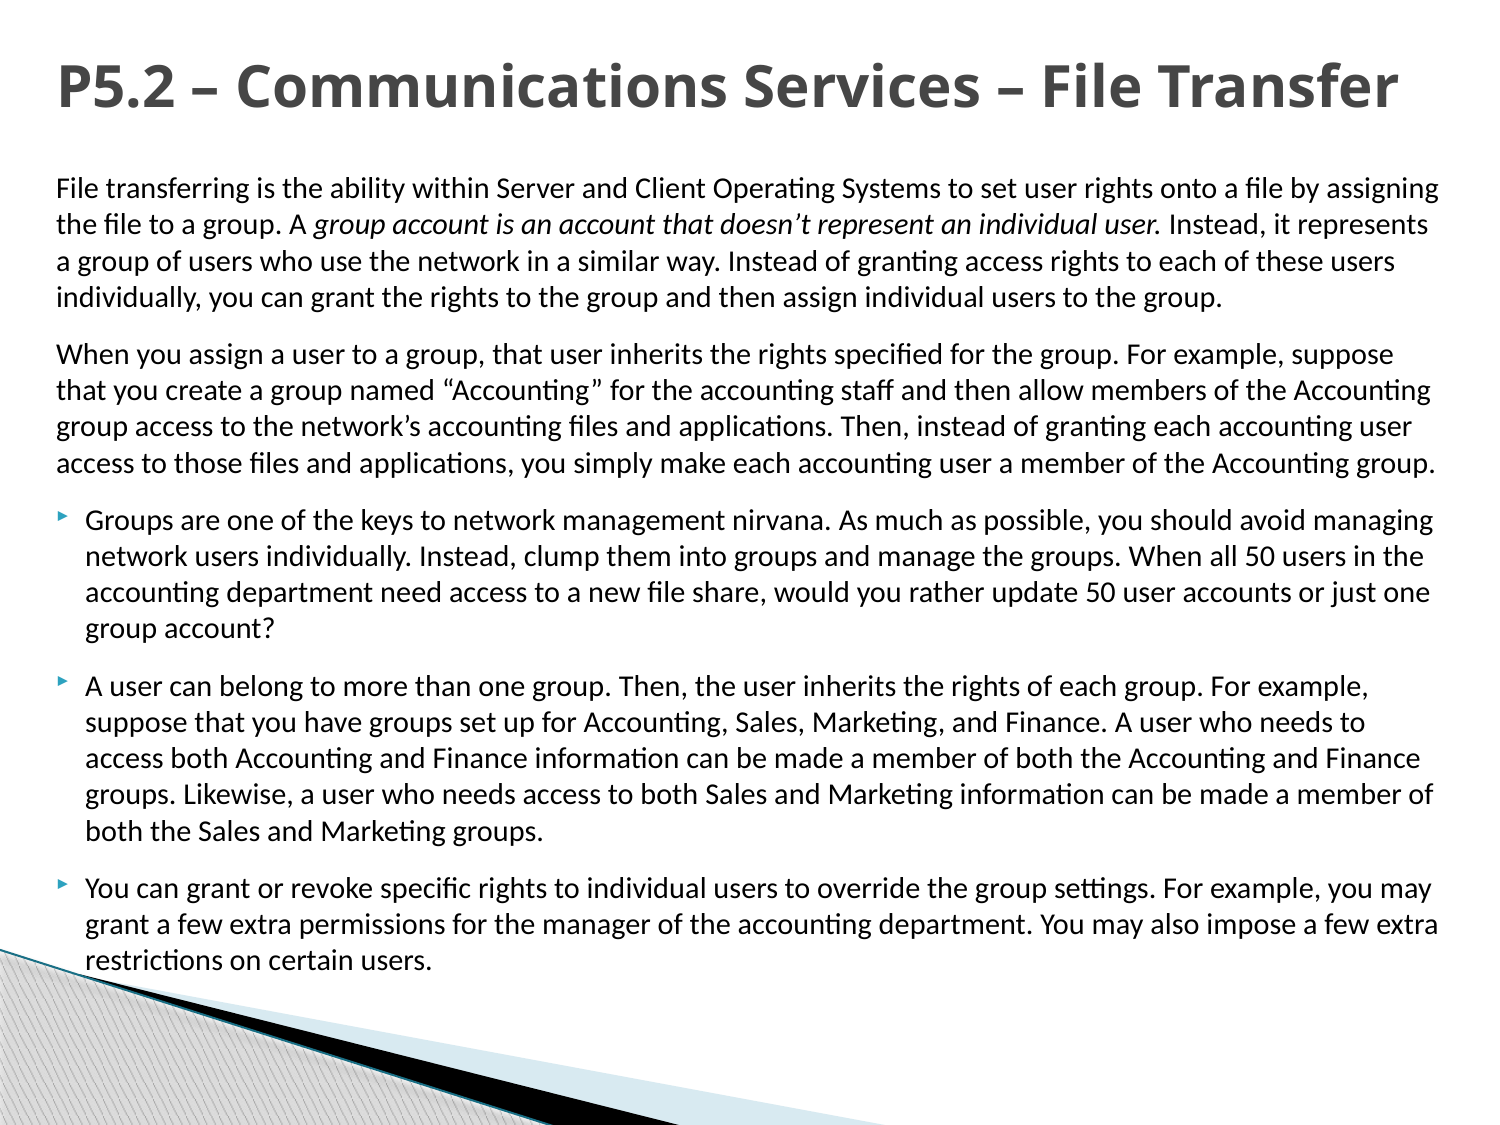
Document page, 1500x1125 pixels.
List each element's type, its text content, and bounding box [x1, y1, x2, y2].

title P5.2 – Communications Services – File Transfer [41, 19, 1459, 149]
list File transferring is the ability within Server and Client Operating Systems to set user rights onto a file by assigning the file to a group. A group account is an account that doesn’t represent an individual user. Instead, it represents a group of users who use the network in a similar way. Instead of granting access rights to each of these users individually, you can grant the rights to the group and then assign individual users to the group. When you assign a user to a group, that user inherits the rights specified for the group. For example, suppose that you create a group named “Accounting” for the accounting staff and then allow members of the Accounting group access to the network’s accounting files and applications. Then, instead of granting each accounting user access to those files and applications, you simply make each accounting user a member of the Accounting group. Groups are one of the keys to network management nirvana. As much as possible, you should avoid managing network users individually. Instead, clump them into groups and manage the groups. When all 50 users in the accounting department need access to a new file share, would you rather update 50 user accounts or just one group account? A user can belong to more than one group. Then, the user inherits the rights of each group. For example, suppose that you have groups set up for Accounting, Sales, Marketing, and Finance. A user who needs to access both Accounting and Finance information can be made a member of both the Accounting and Finance groups. Likewise, a user who needs access to both Sales and Marketing information can be made a member of both the Sales and Marketing groups. You can grant or revoke specific rights to individual users to override the group settings. For example, you may grant a few extra permissions for the manager of the accounting department. You may also impose a few extra restrictions on certain users. [41, 160, 1459, 1035]
